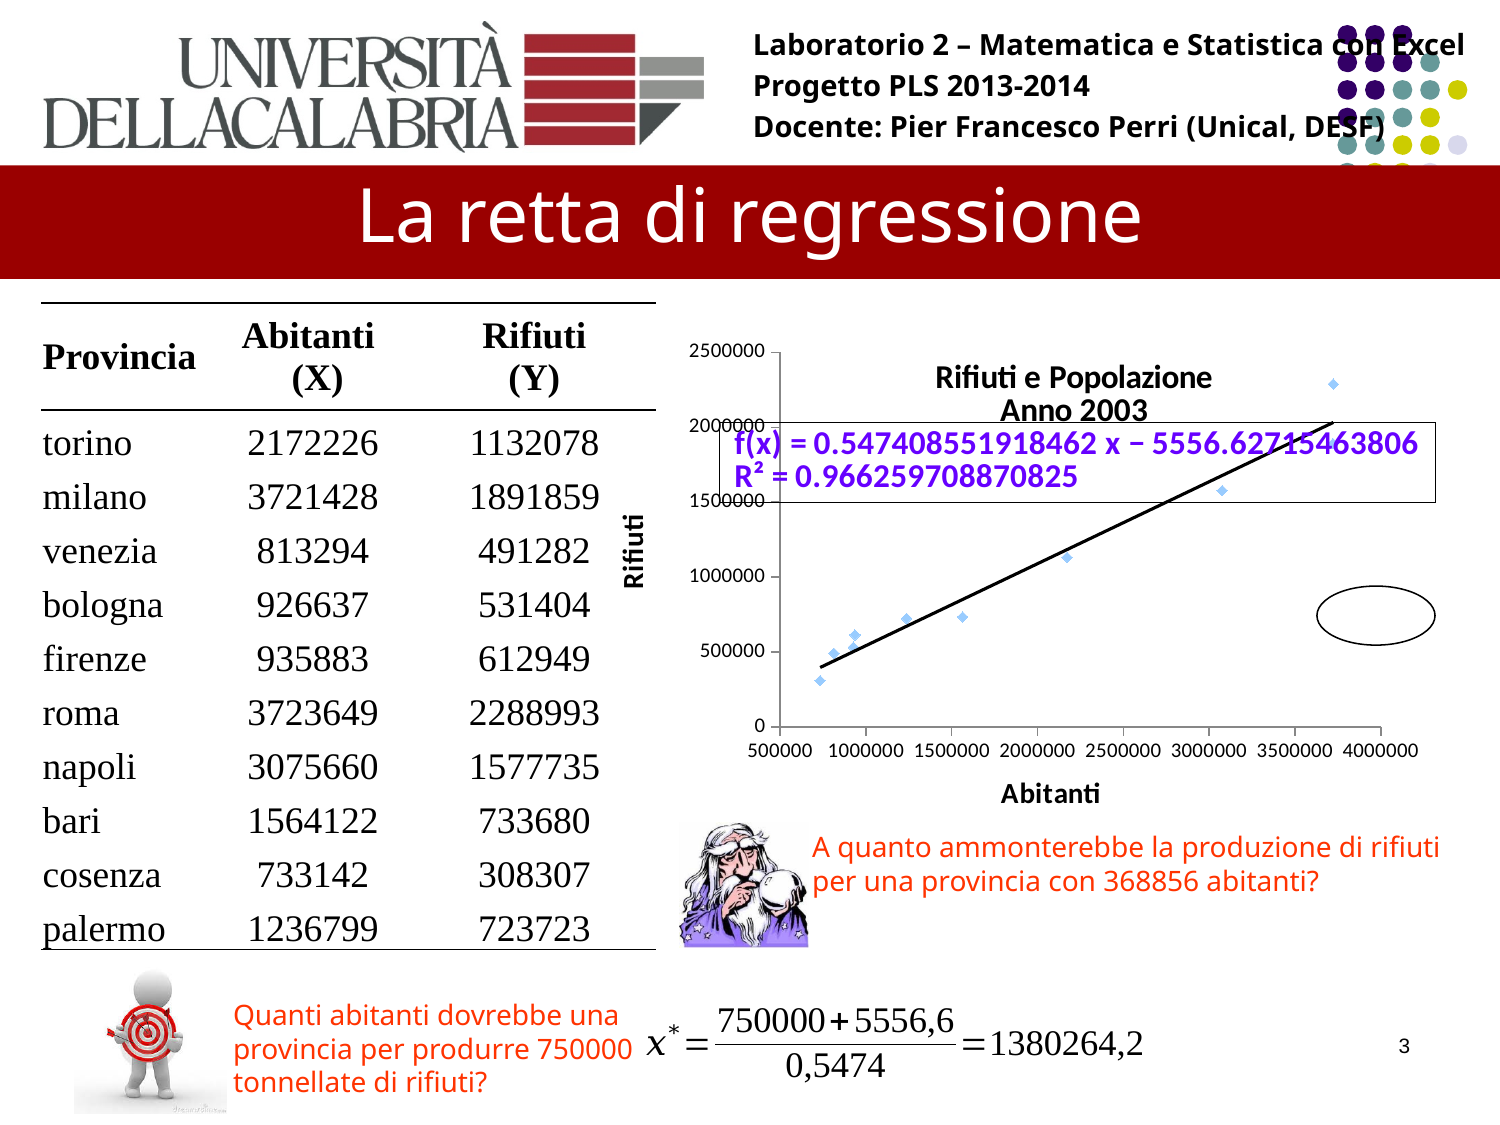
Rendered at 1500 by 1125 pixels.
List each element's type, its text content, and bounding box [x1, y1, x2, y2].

table_cell 3075660 [214, 734, 412, 788]
table_cell 3721428 [214, 464, 412, 518]
table_cell 1236799 [214, 896, 412, 949]
table_cell 813294 [214, 518, 412, 572]
table_cell venezia [41, 518, 214, 572]
table_cell 1564122 [214, 788, 412, 842]
table_cell 308307 [412, 842, 579, 896]
table_cell 935883 [214, 626, 412, 680]
picture [74, 961, 228, 1115]
table_cell 733680 [412, 788, 579, 842]
slide_number 3 [1074, 1024, 1426, 1101]
table_cell 926637 [214, 572, 412, 626]
table_cell bari [41, 788, 214, 842]
table_cell palermo [41, 896, 214, 949]
table_cell 2172226 [214, 411, 412, 464]
table_cell 2288993 [412, 680, 579, 734]
table_cell 612949 [412, 626, 579, 680]
table_header Abitanti (X) [214, 304, 412, 409]
table_header Provincia [41, 304, 214, 409]
table_cell 1891859 [412, 464, 579, 518]
table_cell 723723 [412, 896, 656, 949]
table_cell 733142 [214, 842, 412, 896]
picture [678, 822, 810, 948]
table_cell 1132078 [412, 411, 579, 464]
table_cell 3723649 [214, 680, 412, 734]
table_cell firenze [41, 626, 214, 680]
table_cell bologna [41, 572, 214, 626]
table_cell 531404 [412, 572, 579, 626]
table_cell cosenza [41, 842, 214, 896]
table_cell 491282 [412, 518, 579, 572]
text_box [0, 21, 1500, 280]
table_cell 1577735 [412, 734, 579, 788]
table_cell milano [41, 464, 214, 518]
chart [584, 337, 1436, 911]
table_cell torino [41, 411, 214, 464]
text_box Quanti abitanti dovrebbe una provincia per produrre 750000 tonnellate di rifiuti? [232, 989, 739, 1106]
table_header Rifiuti (Y) [412, 304, 656, 409]
table_cell napoli [41, 734, 214, 788]
table_cell roma [41, 680, 214, 734]
